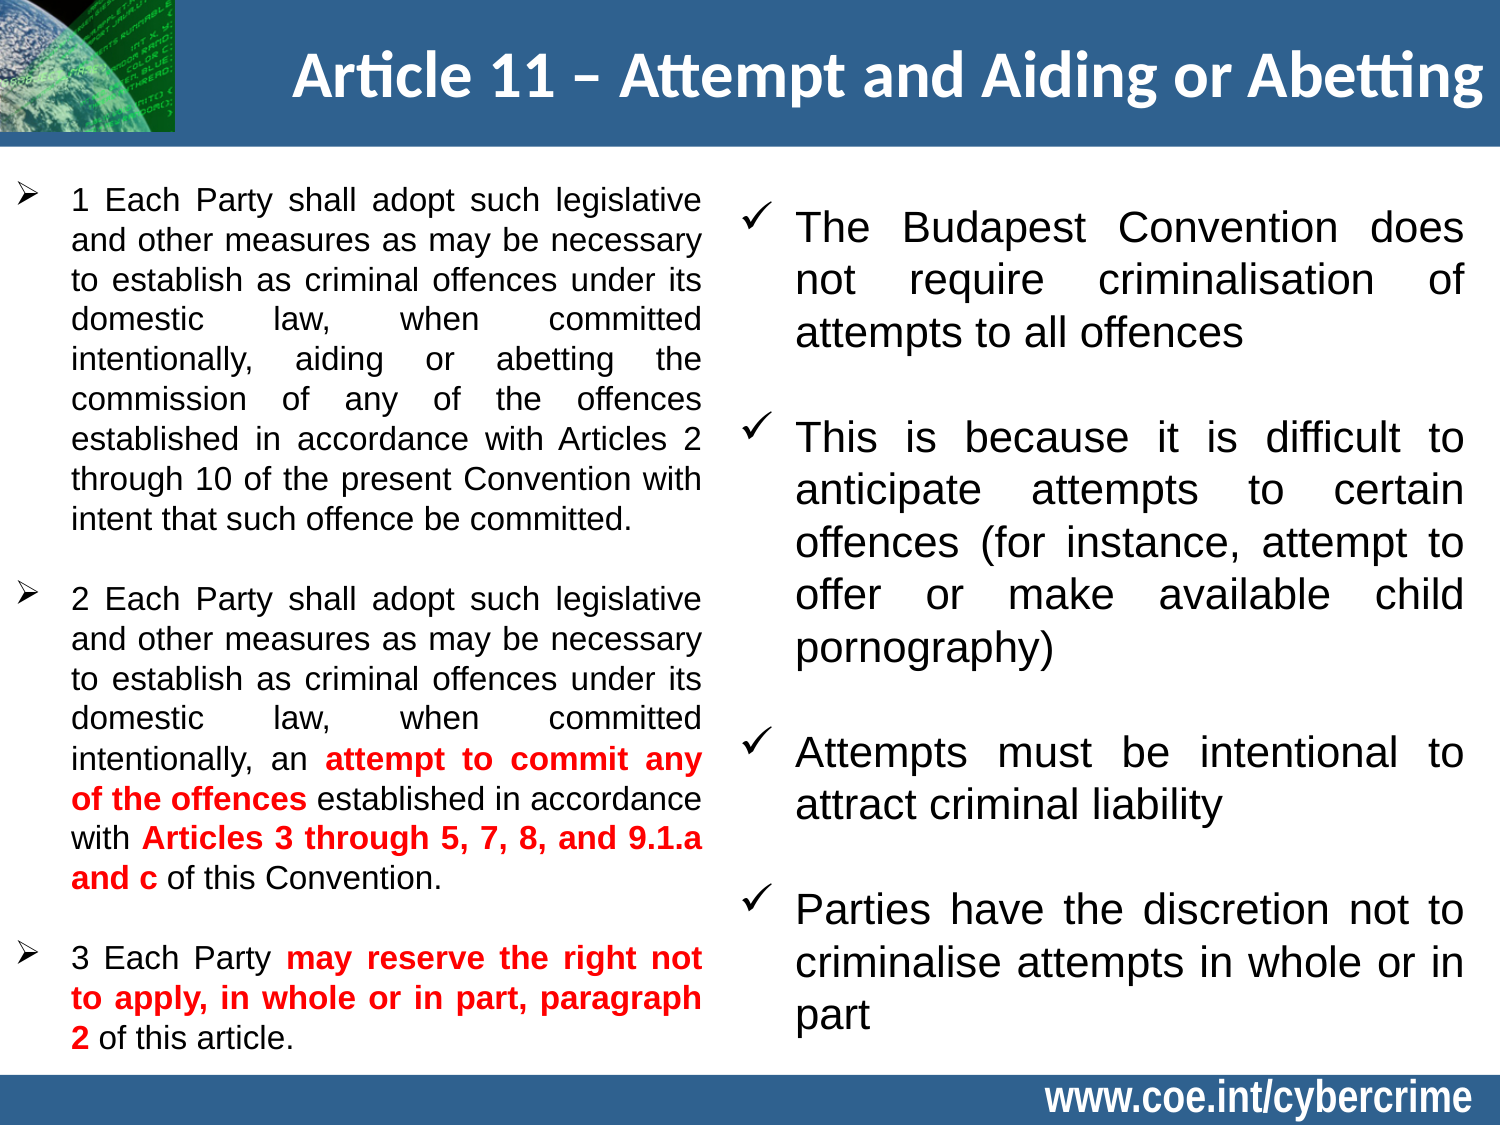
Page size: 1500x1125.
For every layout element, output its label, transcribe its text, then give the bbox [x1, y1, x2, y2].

picture [0, 0, 175, 132]
text_box [0, 1073, 1030, 1125]
text_box The Budapest Convention does not require criminalisation of attempts to all offences This is because it is difficult to anticipate attempts to certain offences (for instance, attempt to offer or make available child pornography) Attempts must be intentional to attract criminal liability Parties have the discretion not to criminalise attempts in whole or in part [724, 191, 1480, 1046]
text_box Article 11 – Attempt and Aiding or Abetting [0, 0, 1500, 149]
text_box 1 Each Party shall adopt such legislative and other measures as may be necessary to establish as criminal offences under its domestic law, when committed intentionally, aiding or abetting the commission of any of the offences established in accordance with Articles 2 through 10 of the present Convention with intent that such offence be committed. 2 Each Party shall adopt such legislative and other measures as may be necessary to establish as criminal offences under its domestic law, when committed intentionally, an attempt to commit any of the offences established in accordance with Articles 3 through 5, 7, 8, and 9.1.a and c of this Convention. 3 Each Party may reserve the right not to apply, in whole or in part, paragraph 2 of this article. [0, 170, 718, 1064]
text_box www.coe.int/cybercrime [1030, 1059, 1500, 1125]
